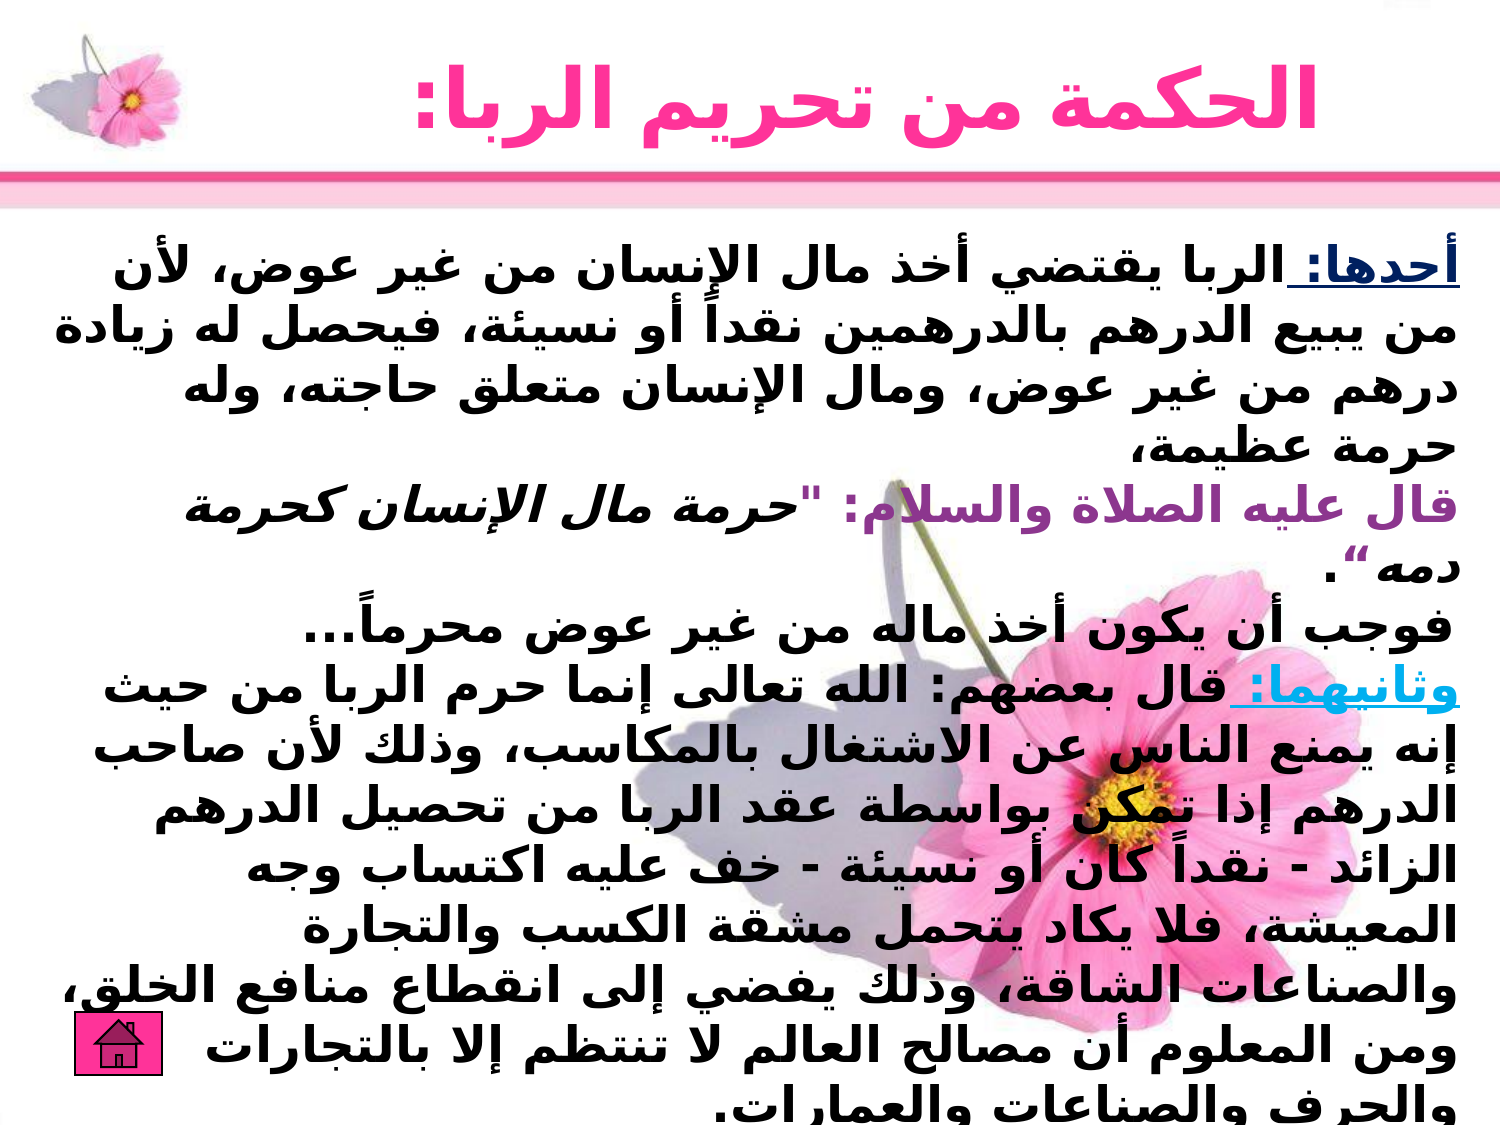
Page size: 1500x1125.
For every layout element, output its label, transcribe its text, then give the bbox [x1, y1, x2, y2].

text_box الحكمة من تحريم الربا: [287, 37, 1338, 153]
text_box أحدها: الربا يقتضي أخذ مال الإنسان من غير عوض، لأن من يبيع الدرهم بالدرهمين نقداً أو نسيئة، فيحصل له زيادة درهم من غير عوض، ومال الإنسان متعلق حاجته، وله حرمة عظيمة، قال عليه الصلاة والسلام: "حرمة مال الإنسان كحرمة دمه“. فوجب أن يكون أخذ ماله من غير عوض محرماً... وثانيهما: قال بعضهم: الله تعالى إنما حرم الربا من حيث إنه يمنع الناس عن الاشتغال بالمكاسب، وذلك لأن صاحب الدرهم إذا تمكن بواسطة عقد الربا من تحصيل الدرهم الزائد - نقداً كان أو نسيئة - خف عليه اكتساب وجه المعيشة، فلا يكاد يتحمل مشقة الكسب والتجارة والصناعات الشاقة، وذلك يفضي إلى انقطاع منافع الخلق، ومن المعلوم أن مصالح العالم لا تنتظم إلا بالتجارات والحرف والصناعات والعمارات. وثالثها: قيل: السبب في تحريم عقد الربا، أنه يفضي إلى انقطاع المعروف بين الناس من القرض... ورابعها: هو أن الغالب أن المقرض يكون غنياً، والمستقرض يكون فقيراً، فالقول بتجويز عقد الربا تمكين للغني من أن يأخذ من الفقير الضعيف مالاً زائداً، وذلك غير جائز برحمة الرحيم. وخامسها: أن حرمة الربا قد ثبتت بالنص، ولا يجب أن يكون حكم جميع التكاليف معلومة للخلق، فوجب القطع بحرمة عقد الربا، وإن كنا لا نعلم الوجه فيه. [37, 224, 1475, 1125]
picture [0, 0, 1500, 1125]
text_box [74, 1012, 163, 1075]
